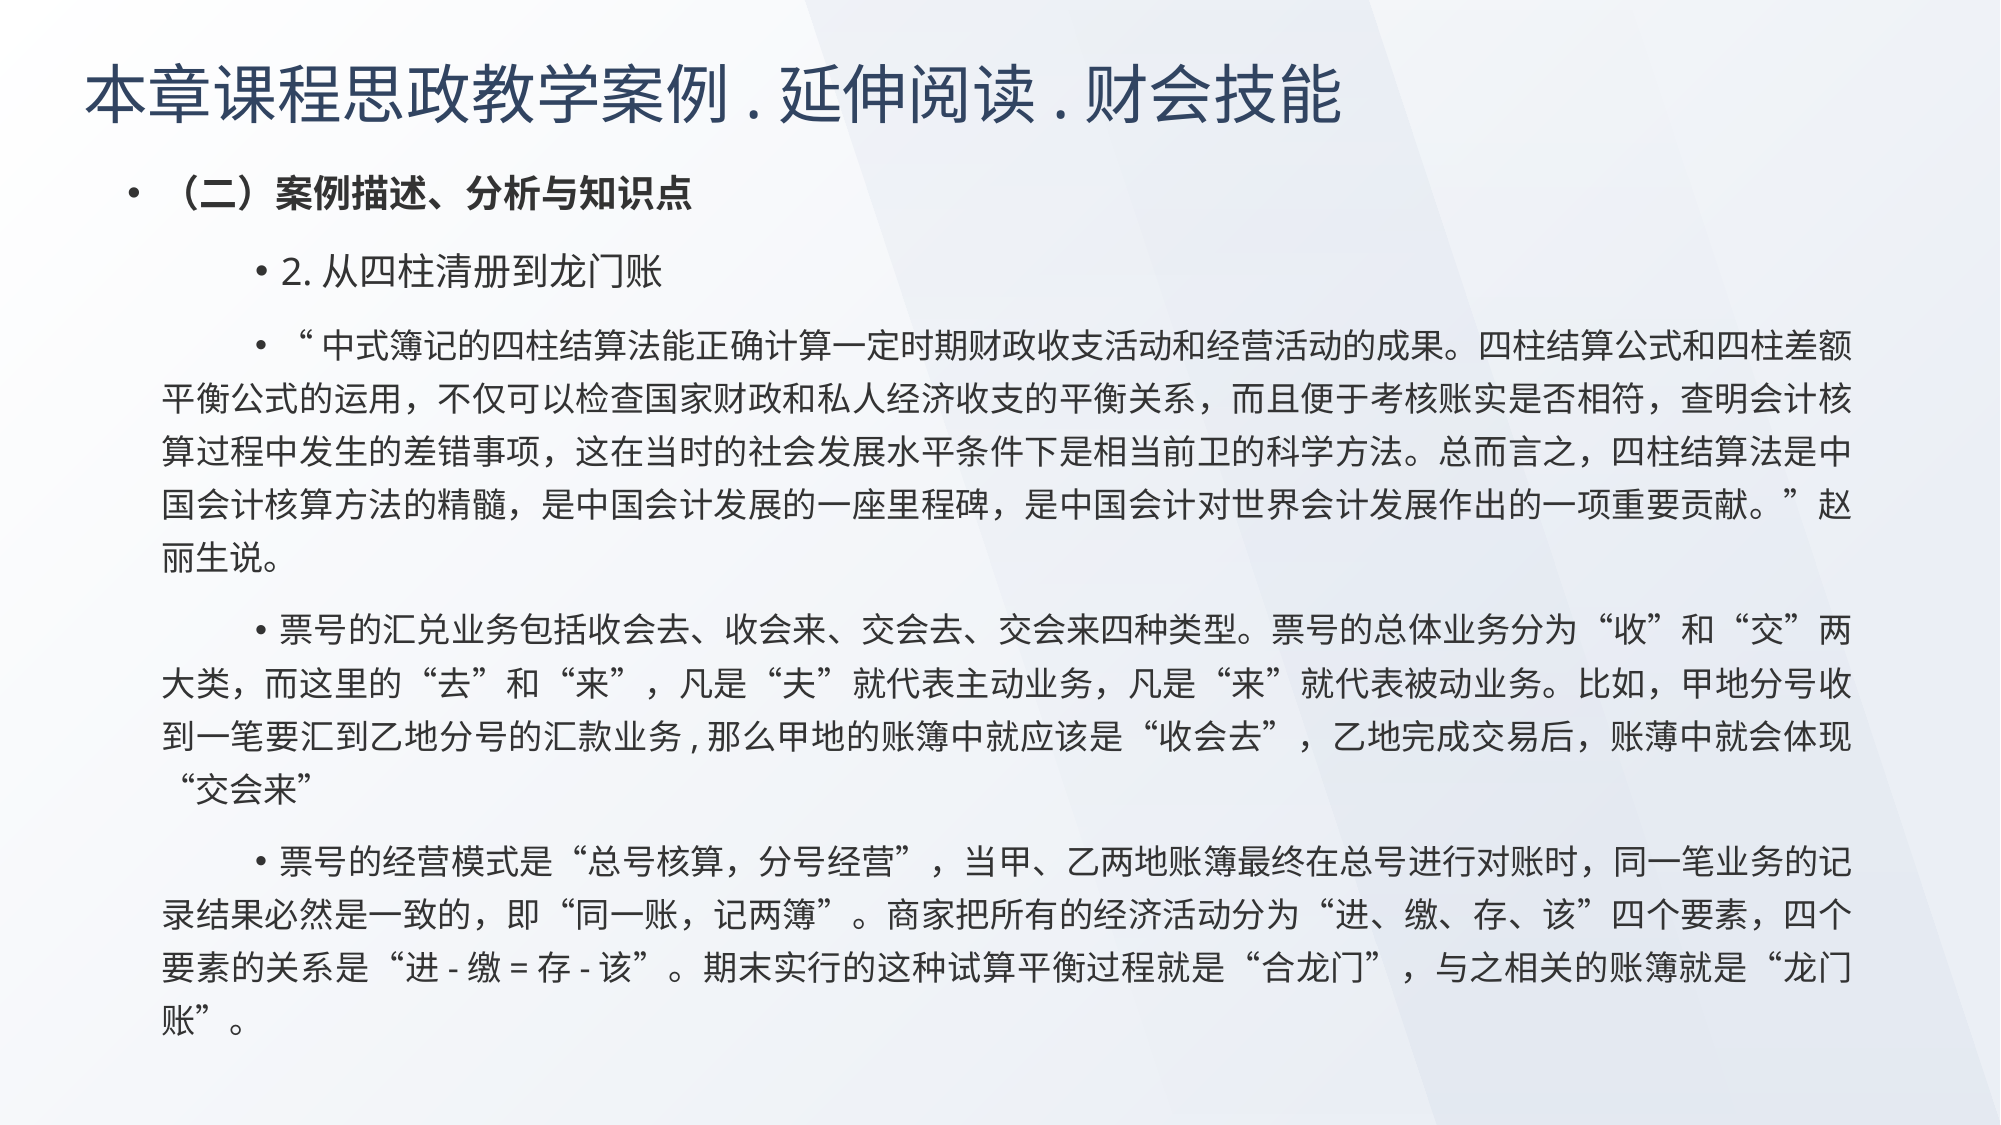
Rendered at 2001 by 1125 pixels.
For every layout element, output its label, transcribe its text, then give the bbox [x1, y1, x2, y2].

list （二）案例描述、分析与知识点 2.从四柱清册到龙门账 “中式簿记的四柱结算法能正确计算一定时期财政收支活动和经营活动的成果。四柱结算公式和四柱差额平衡公式的运用，不仅可以检查国家财政和私人经济收支的平衡关系，而且便于考核账实是否相符，查明会计核算过程中发生的差错事项，这在当时的社会发展水平条件下是相当前卫的科学方法。总而言之，四柱结算法是中国会计核算方法的精髓，是中国会计发展的一座里程碑，是中国会计对世界会计发展作出的一项重要贡献。”赵丽生说。 票号的汇兑业务包括收会去、收会来、交会去、交会来四种类型。票号的总体业务分为“收”和“交”两大类，而这里的“去”和“来”，凡是“夫”就代表主动业务，凡是“来”就代表被动业务。比如，甲地分号收到一笔要汇到乙地分号的汇款业务,那么甲地的账簿中就应该是“收会去”，乙地完成交易后，账薄中就会体现“交会来” 票号的经营模式是“总号核算，分号经营”，当甲、乙两地账簿最终在总号进行对账时，同一笔业务的记录结果必然是一致的，即“同一账，记两簿”。商家把所有的经济活动分为“进、缴、存、该”四个要素，四个要素的关系是“进-缴=存-该”。期末实行的这种试算平衡过程就是“合龙门”，与之相关的账簿就是“龙门账”。 [127, 155, 1853, 1048]
title 本章课程思政教学案例.延伸阅读.财会技能 [83, 49, 1361, 132]
